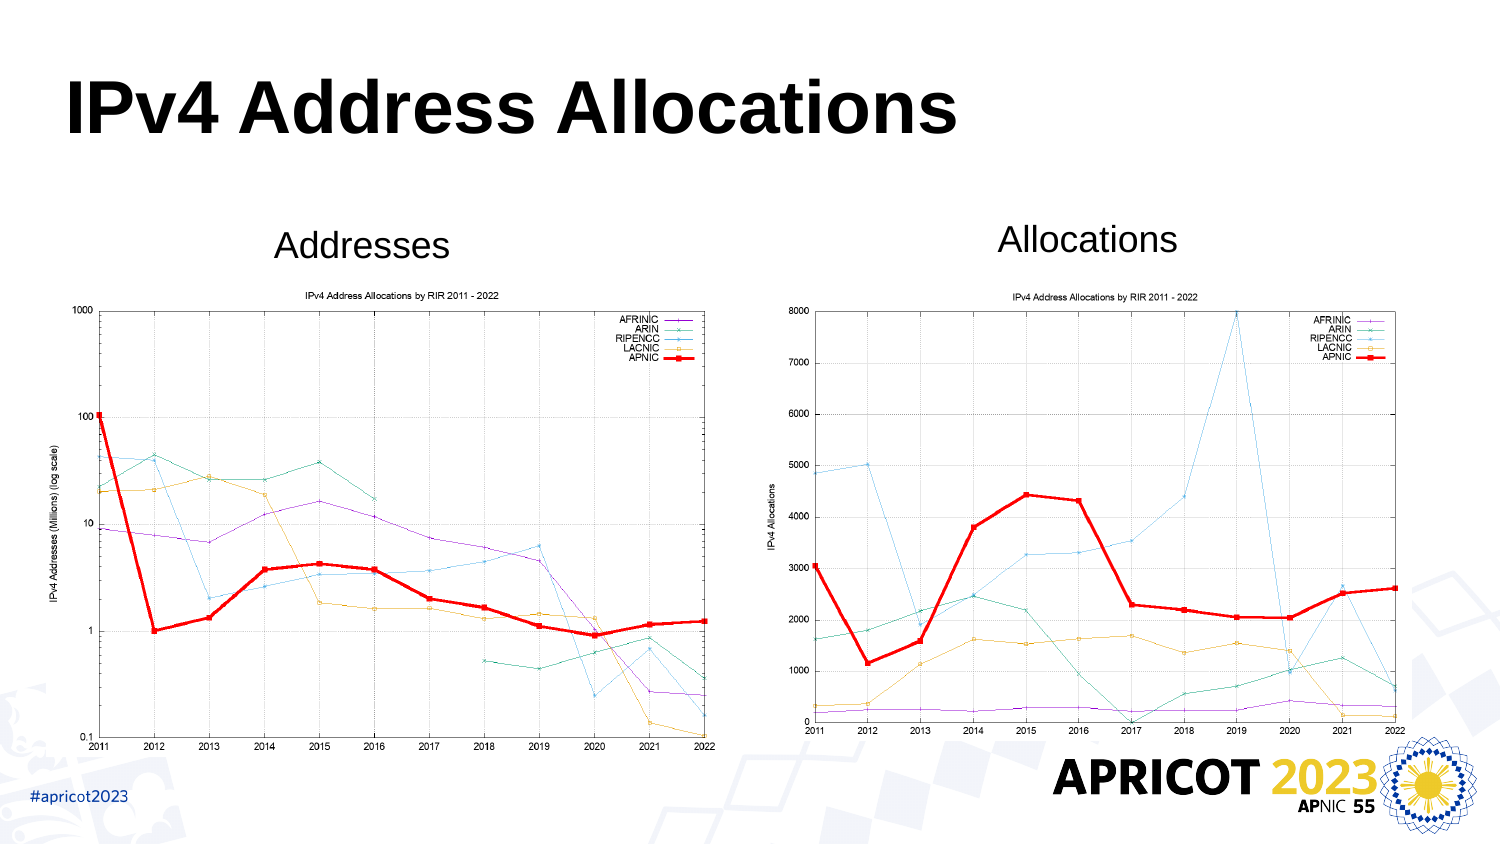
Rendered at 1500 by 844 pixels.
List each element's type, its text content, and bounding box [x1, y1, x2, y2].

text_box Addresses [266, 213, 459, 274]
title IPv4 Address Allocations [64, 33, 1436, 175]
picture [46, 282, 722, 757]
picture [763, 284, 1413, 741]
text_box Allocations [990, 207, 1187, 268]
